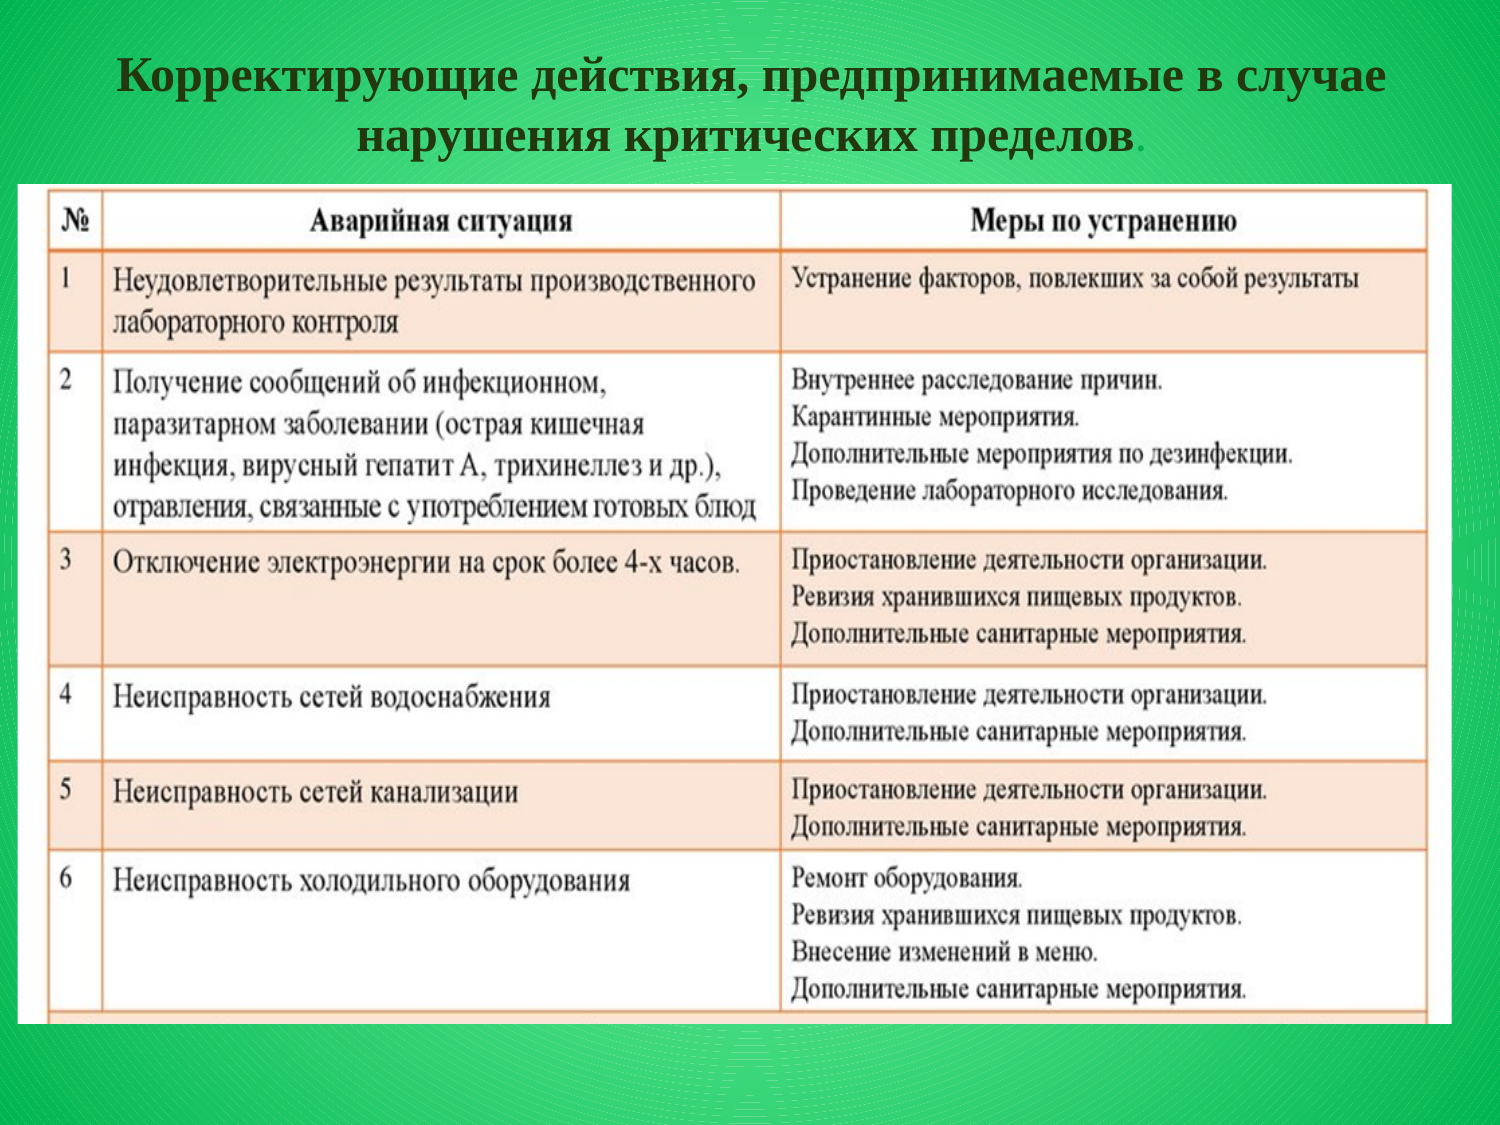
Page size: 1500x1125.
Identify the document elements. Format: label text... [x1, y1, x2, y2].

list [17, 184, 1452, 1024]
title Корректирующие действия, предпринимаемые в случае нарушения критических пределов. [76, 90, 1427, 173]
